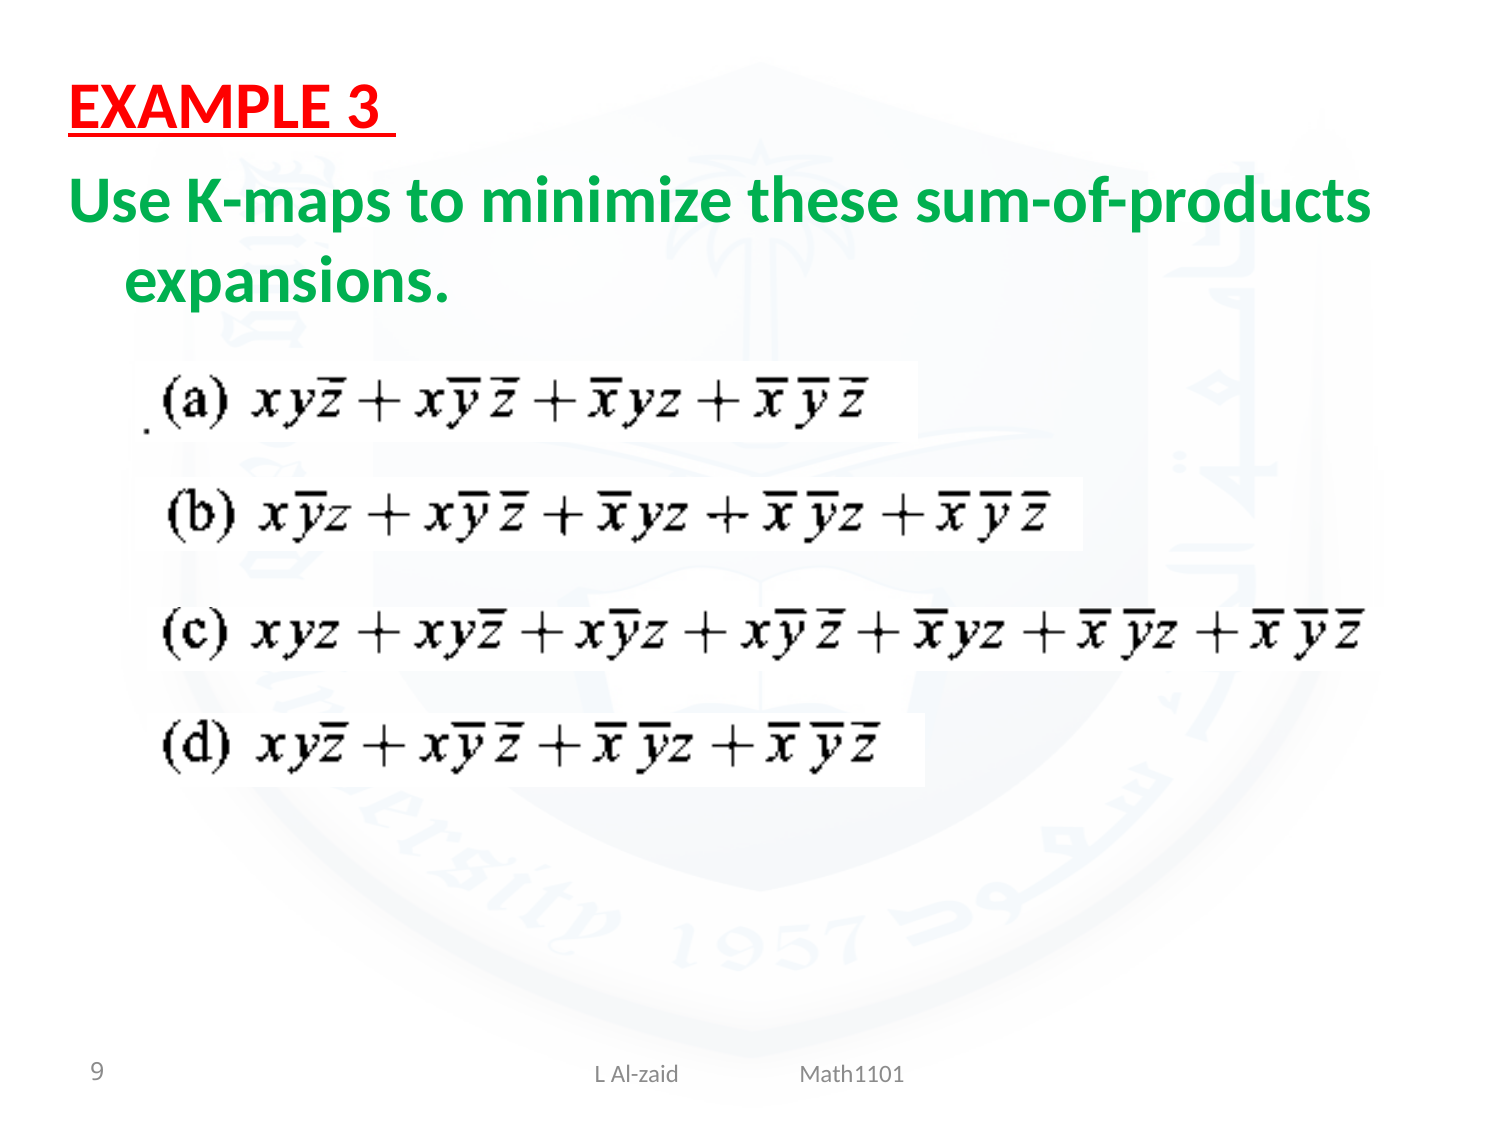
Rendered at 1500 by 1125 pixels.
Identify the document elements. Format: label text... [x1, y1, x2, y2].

picture [147, 713, 925, 788]
picture [135, 477, 1084, 551]
footer L Al-zaid Math1101 [512, 1042, 988, 1103]
list EXAMPLE 3 Use K-maps to minimize these sum-of-products expansions. [53, 54, 1447, 1035]
picture [147, 607, 1397, 672]
picture [135, 361, 918, 443]
slide_number 9 [75, 1042, 425, 1103]
